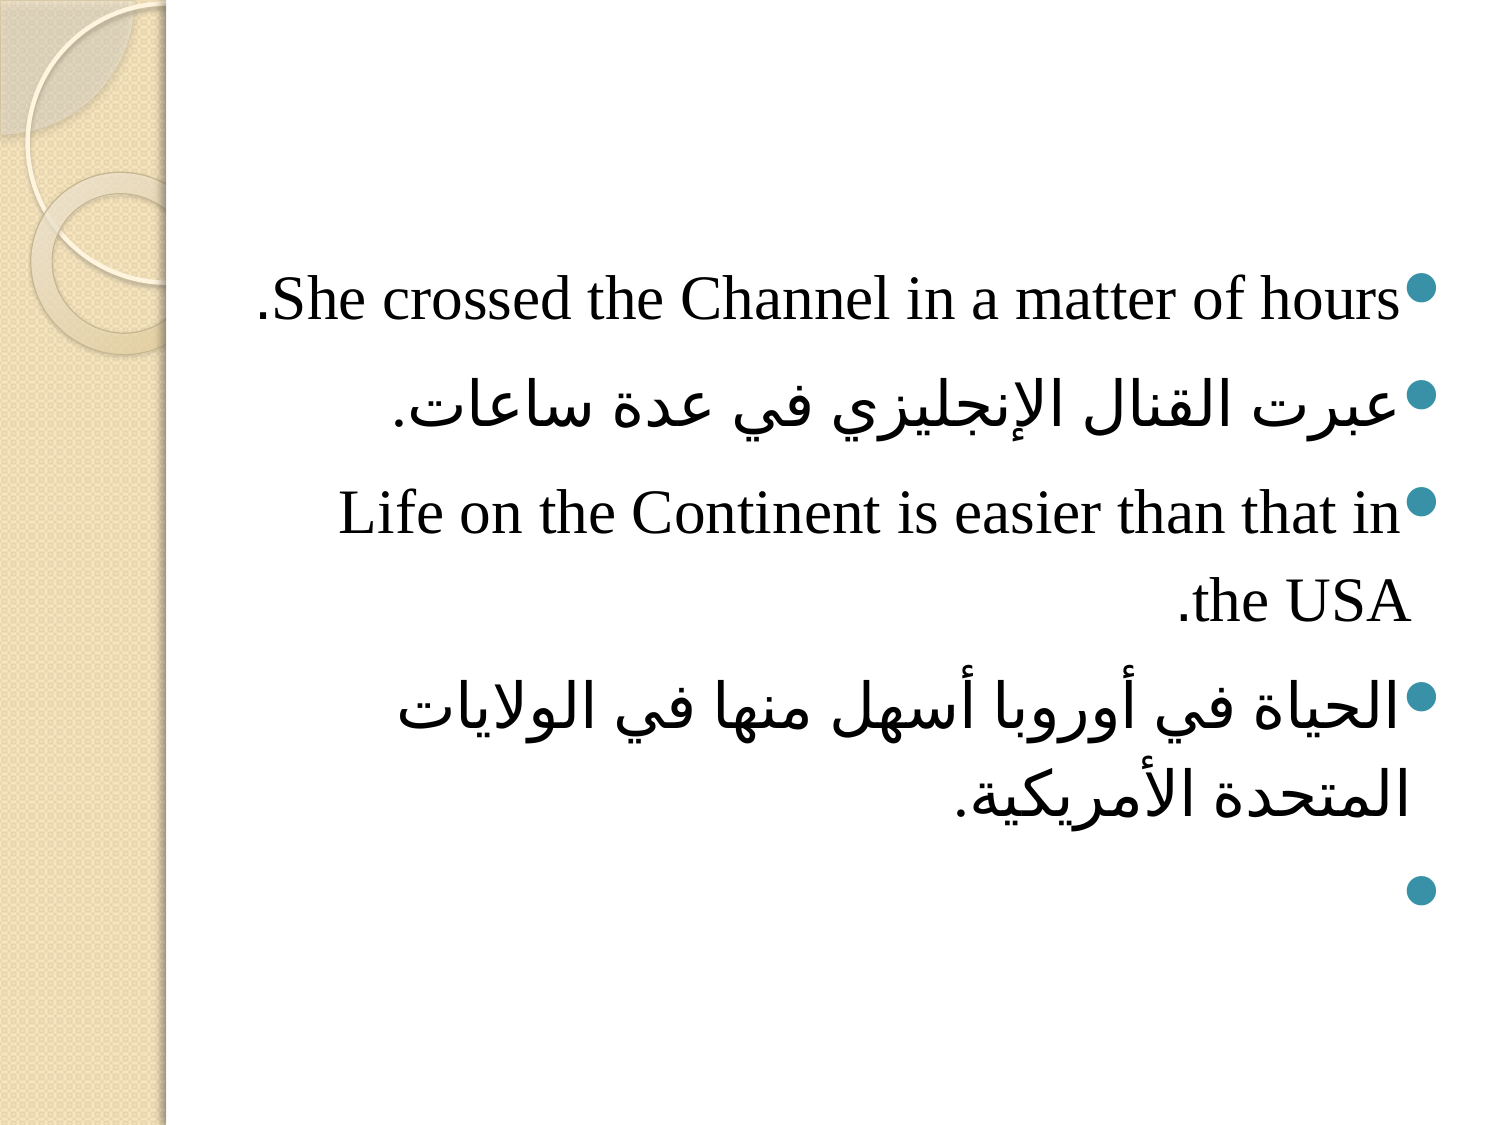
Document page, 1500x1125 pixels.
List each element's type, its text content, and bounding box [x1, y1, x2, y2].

list She crossed the Channel in a matter of hours. عبرت القنال الإنجليزي في عدة ساعات. Life on the Continent is easier than that in the USA. الحياة في أوروبا أسهل منها في الولايات المتحدة الأمريكية. [235, 237, 1466, 1025]
